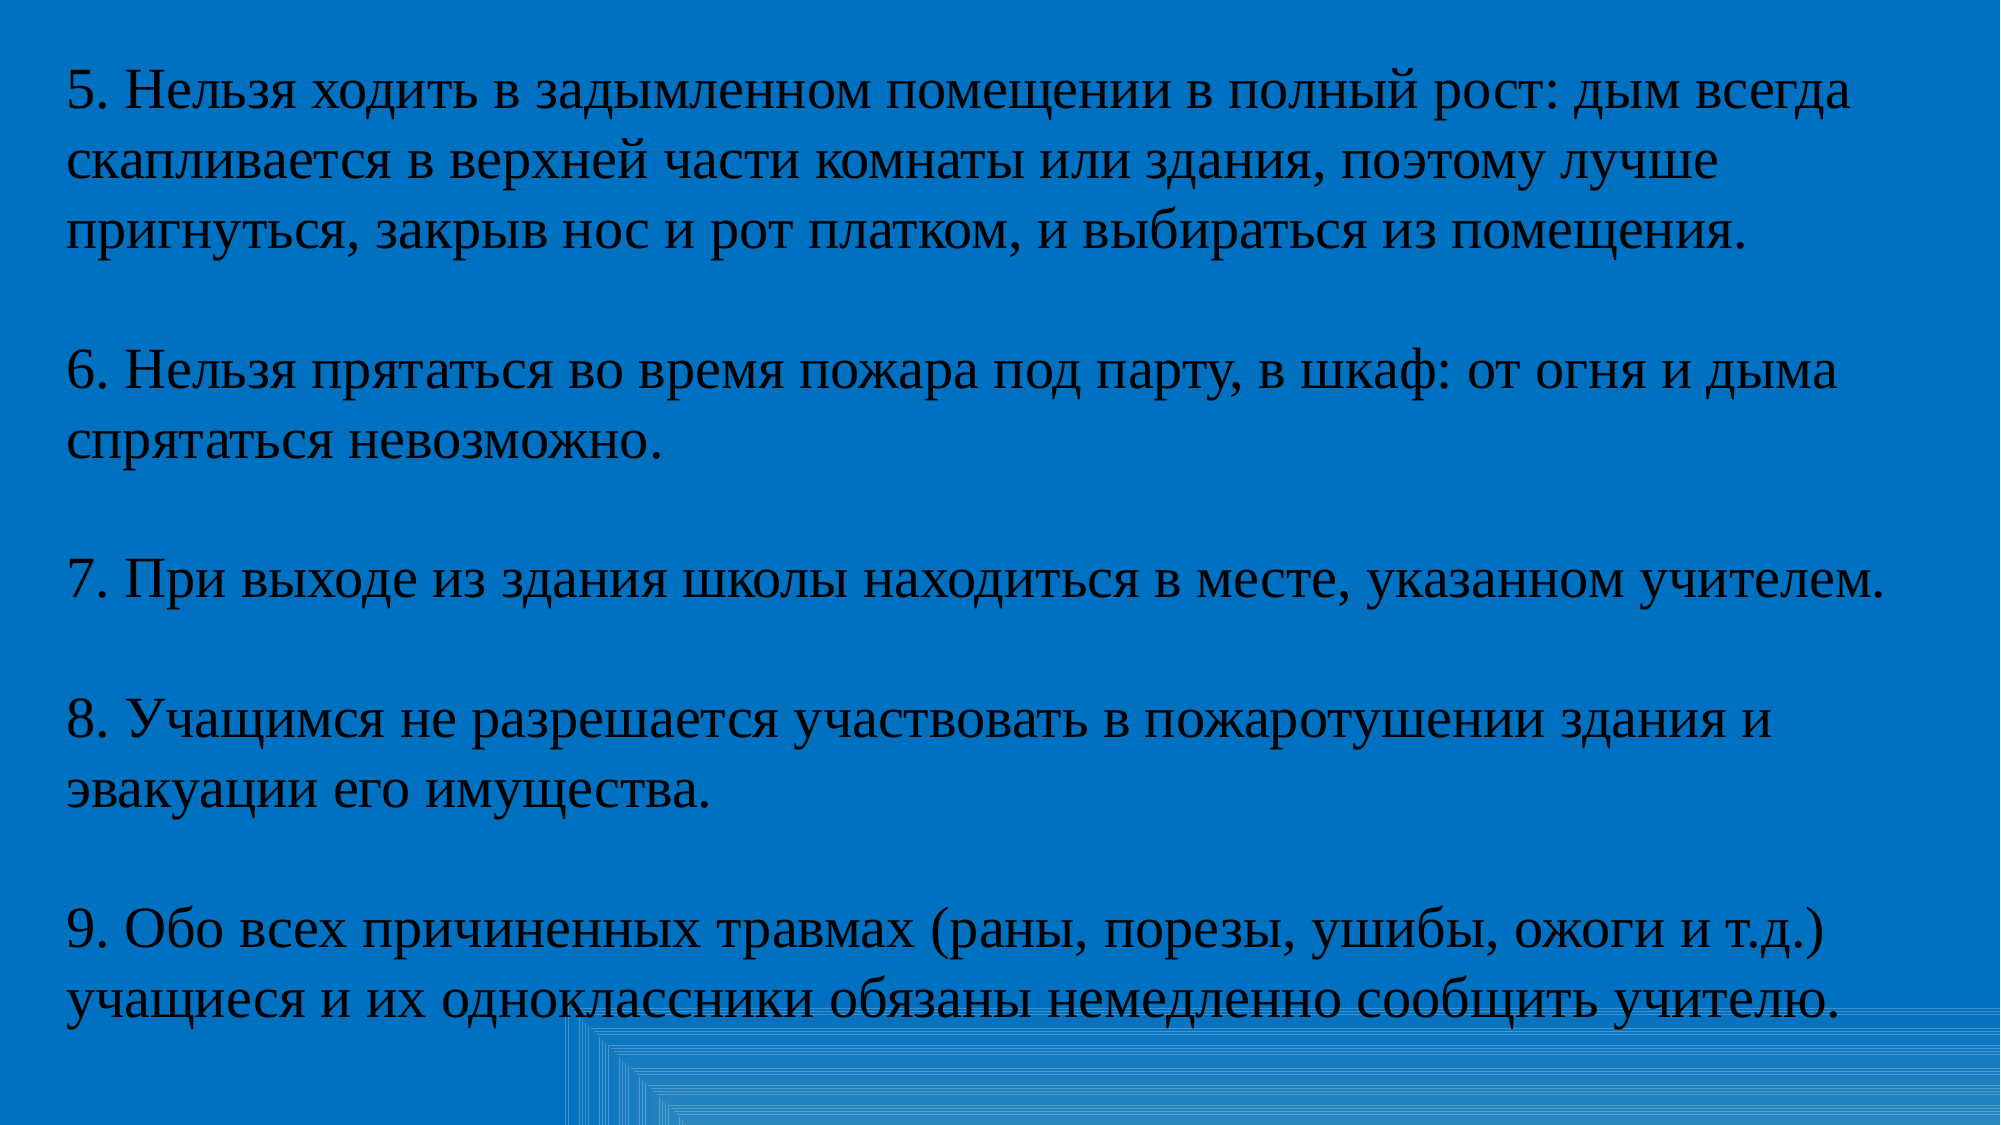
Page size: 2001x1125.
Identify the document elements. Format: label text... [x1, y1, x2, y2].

text_box 5. Нельзя ходить в задымленном помещении в полный рост: дым всегда скапливается в верхней части комнаты или здания, поэтому лучше пригнуться, закрыв нос и рот платком, и выбираться из помещения. 6. Нельзя прятаться во время пожара под парту, в шкаф: от огня и дыма спрятаться невозможно. 7. При выходе из здания школы находиться в месте, указанном учителем. 8. Учащимся не разрешается участвовать в пожаротушении здания и эвакуации его имущества. 9. Обо всех причиненных травмах (раны, порезы, ушибы, ожоги и т.д.) учащиеся и их одноклассники обязаны немедленно сообщить учителю. [51, 42, 1976, 1037]
